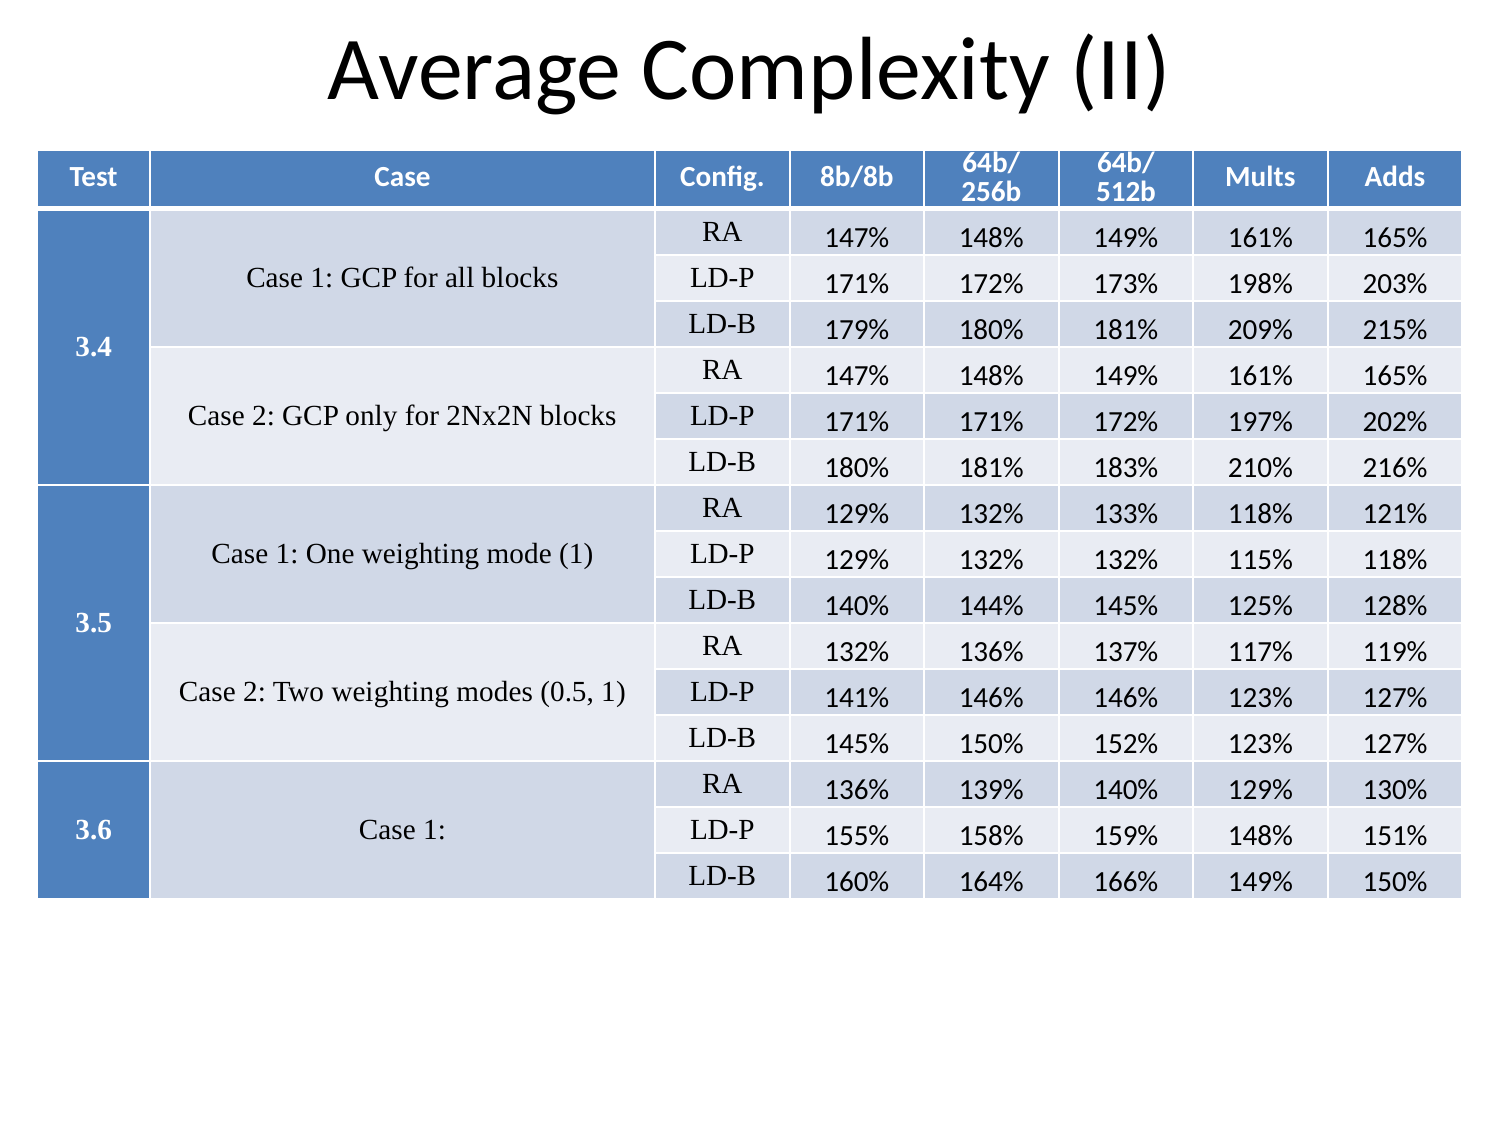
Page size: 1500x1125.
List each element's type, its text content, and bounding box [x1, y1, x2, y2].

table_cell 132% [1060, 532, 1192, 576]
table_cell 159% [1060, 808, 1192, 852]
table_cell 148% [925, 348, 1058, 392]
table_cell RA [656, 211, 789, 254]
table_cell LD-B [656, 302, 789, 346]
table_cell 123% [1194, 670, 1327, 714]
table_cell 147% [791, 348, 923, 392]
table_header 64b/256b [925, 151, 1058, 206]
table_cell 129% [791, 486, 923, 530]
table_cell 164% [925, 854, 1058, 898]
table_cell 151% [1329, 808, 1461, 852]
table_cell 146% [925, 670, 1058, 714]
table_cell 197% [1194, 394, 1327, 438]
table_cell RA [656, 348, 789, 392]
table_cell 181% [1060, 302, 1192, 346]
table_cell 129% [791, 532, 923, 576]
table_cell 171% [791, 256, 923, 300]
table_cell 149% [1060, 348, 1192, 392]
table_cell 141% [791, 670, 923, 714]
table_cell 216% [1329, 440, 1461, 484]
table_cell 127% [1329, 716, 1461, 760]
table_cell 202% [1329, 394, 1461, 438]
table_cell 130% [1329, 762, 1461, 806]
table_cell 181% [925, 440, 1058, 484]
table_header Mults [1194, 151, 1327, 206]
table_cell Case 1: One weighting mode (1) [151, 486, 654, 622]
table_cell 166% [1060, 854, 1192, 898]
table_cell 140% [1060, 762, 1192, 806]
table_cell 149% [1194, 854, 1327, 898]
table_cell 136% [791, 762, 923, 806]
table_cell 173% [1060, 256, 1192, 300]
table_cell RA [656, 762, 789, 806]
table_cell 148% [925, 211, 1058, 254]
table_cell 129% [1194, 762, 1327, 806]
table_header Case [151, 151, 654, 206]
table_cell 165% [1329, 348, 1461, 392]
table_cell 121% [1329, 486, 1461, 530]
table_cell LD-P [656, 532, 789, 576]
table_cell 127% [1329, 670, 1461, 714]
table_cell LD-B [656, 854, 789, 898]
table_cell 139% [925, 762, 1058, 806]
table_cell 155% [791, 808, 923, 852]
table_cell 3.5 [38, 486, 149, 760]
table_cell 171% [791, 394, 923, 438]
table_cell 210% [1194, 440, 1327, 484]
table_cell 150% [1329, 854, 1461, 898]
table_cell Case 2: GCP only for 2Nx2N blocks [151, 348, 654, 484]
table_cell 148% [1194, 808, 1327, 852]
table_cell 137% [1060, 624, 1192, 668]
table_cell 172% [925, 256, 1058, 300]
table_cell RA [656, 624, 789, 668]
table_cell 125% [1194, 578, 1327, 622]
table_cell LD-P [656, 256, 789, 300]
table_cell 160% [791, 854, 923, 898]
table_cell 133% [1060, 486, 1192, 530]
table_cell 128% [1329, 578, 1461, 622]
table_cell LD-B [656, 578, 789, 622]
table_cell 179% [791, 302, 923, 346]
table_header 64b/512b [1060, 151, 1192, 206]
table_cell 140% [791, 578, 923, 622]
table_cell 198% [1194, 256, 1327, 300]
table_cell 132% [791, 624, 923, 668]
table_cell 161% [1194, 211, 1327, 254]
table_cell 145% [1060, 578, 1192, 622]
table_cell LD-P [656, 394, 789, 438]
table_cell 180% [791, 440, 923, 484]
table_cell LD-P [656, 808, 789, 852]
table_cell Case 2: Two weighting modes (0.5, 1) [151, 624, 654, 760]
table_cell Case 1: [151, 762, 654, 898]
table_cell 144% [925, 578, 1058, 622]
table_cell 136% [925, 624, 1058, 668]
table_cell 149% [1060, 211, 1192, 254]
table_header Test [38, 151, 149, 206]
table_cell 203% [1329, 256, 1461, 300]
table_cell LD-B [656, 716, 789, 760]
table_cell 145% [791, 716, 923, 760]
table_cell 132% [925, 486, 1058, 530]
table_cell RA [656, 486, 789, 530]
table_cell 117% [1194, 624, 1327, 668]
table_cell 119% [1329, 624, 1461, 668]
table_cell 172% [1060, 394, 1192, 438]
table_cell 165% [1329, 211, 1461, 254]
table_cell 209% [1194, 302, 1327, 346]
table_cell 3.4 [38, 211, 149, 484]
table_cell 150% [925, 716, 1058, 760]
table_cell 152% [1060, 716, 1192, 760]
text_box Average Complexity (II) [74, 24, 1425, 130]
table_cell Case 1: GCP for all blocks [151, 211, 654, 346]
table_cell 147% [791, 211, 923, 254]
table_cell 183% [1060, 440, 1192, 484]
table_header Adds [1329, 151, 1461, 206]
table_cell 123% [1194, 716, 1327, 760]
table_cell 3.6 [38, 762, 149, 898]
table_cell 118% [1329, 532, 1461, 576]
table_cell 132% [925, 532, 1058, 576]
table_cell 115% [1194, 532, 1327, 576]
table_header 8b/8b [791, 151, 923, 206]
table_cell 215% [1329, 302, 1461, 346]
table_cell 161% [1194, 348, 1327, 392]
table_cell 146% [1060, 670, 1192, 714]
table_cell 171% [925, 394, 1058, 438]
table_cell 158% [925, 808, 1058, 852]
table_cell 180% [925, 302, 1058, 346]
table_cell LD-P [656, 670, 789, 714]
table_cell LD-B [656, 440, 789, 484]
table_cell 118% [1194, 486, 1327, 530]
table_header Config. [656, 151, 789, 206]
